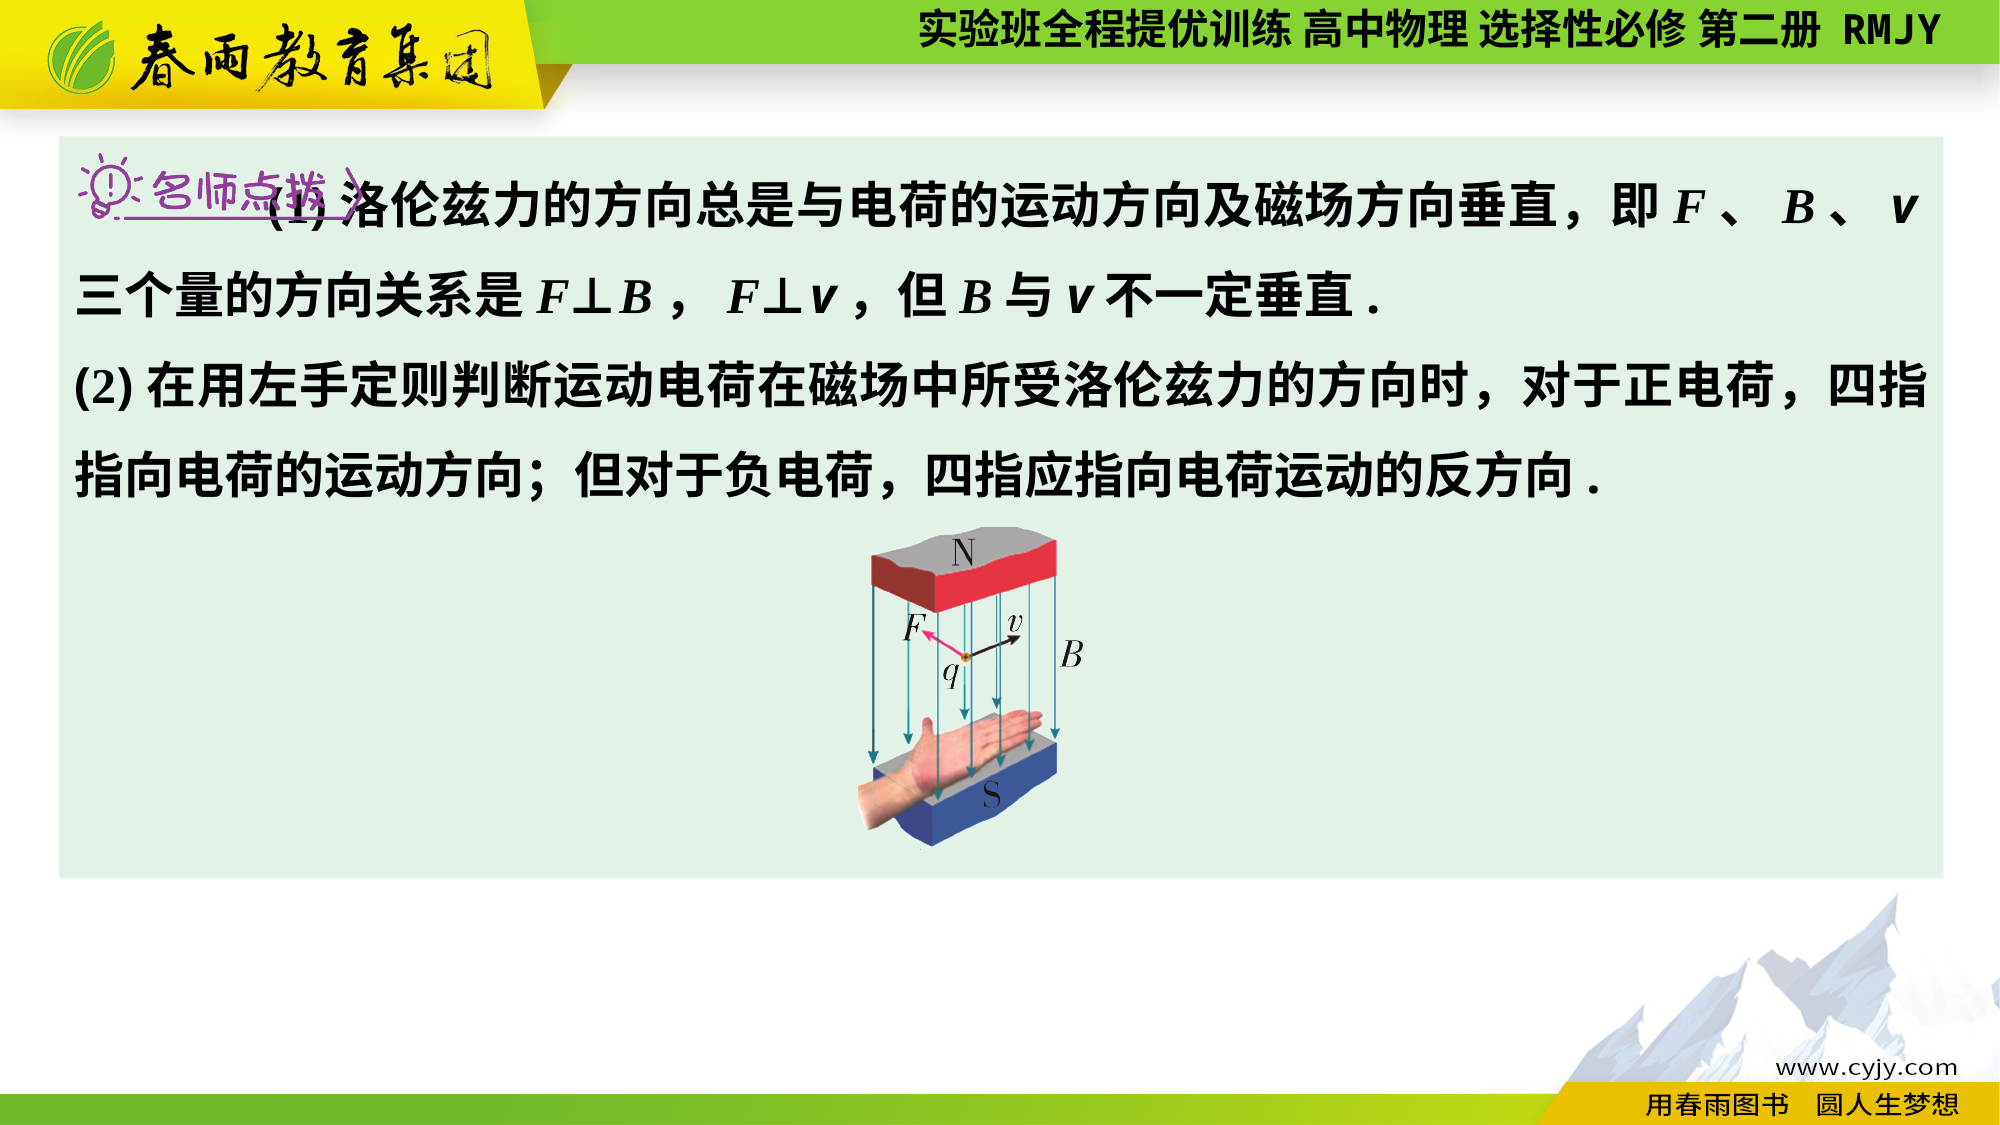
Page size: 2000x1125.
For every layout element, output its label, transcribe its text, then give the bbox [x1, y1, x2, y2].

picture [0, 0, 2000, 1125]
list (1)洛伦兹力的方向总是与电荷的运动方向及磁场方向垂直，即F、B、v三个量的方向关系是F⊥B，F⊥v，但B与v不一定垂直. (2)在用左手定则判断运动电荷在磁场中所受洛伦兹力的方向时，对于正电荷，四指指向电荷的运动方向；但对于负电荷，四指应指向电荷运动的反方向. [59, 136, 1944, 879]
